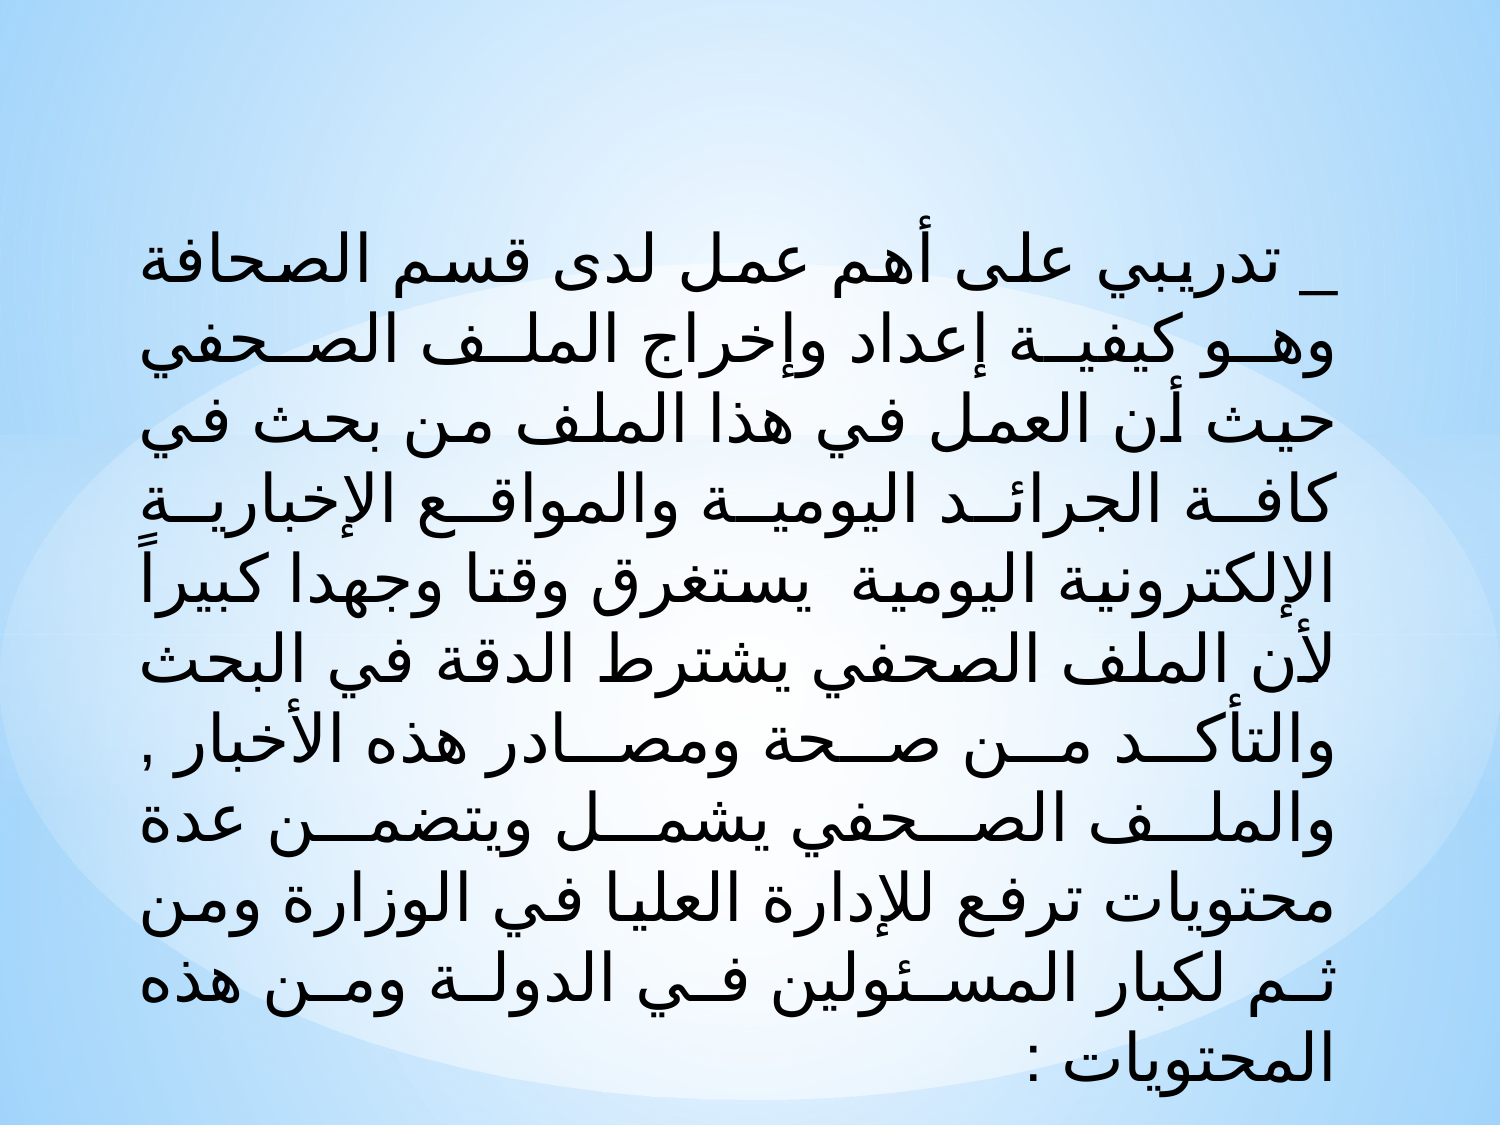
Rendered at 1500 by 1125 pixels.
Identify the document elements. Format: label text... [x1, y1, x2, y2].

text_box _ تدريبي على أهم عمل لدى قسم الصحافة وهو كيفية إعداد وإخراج الملف الصحفي حيث أن العمل في هذا الملف من بحث في كافة الجرائد اليومية والمواقع الإخبارية الإلكترونية اليومية يستغرق وقتا وجهدا كبيراً لأن الملف الصحفي يشترط الدقة في البحث والتأكد من صحة ومصادر هذه الأخبار , والملف الصحفي يشمل ويتضمن عدة محتويات ترفع للإدارة العليا في الوزارة ومن ثم لكبار المسئولين في الدولة ومن هذه المحتويات : [123, 208, 1353, 1103]
